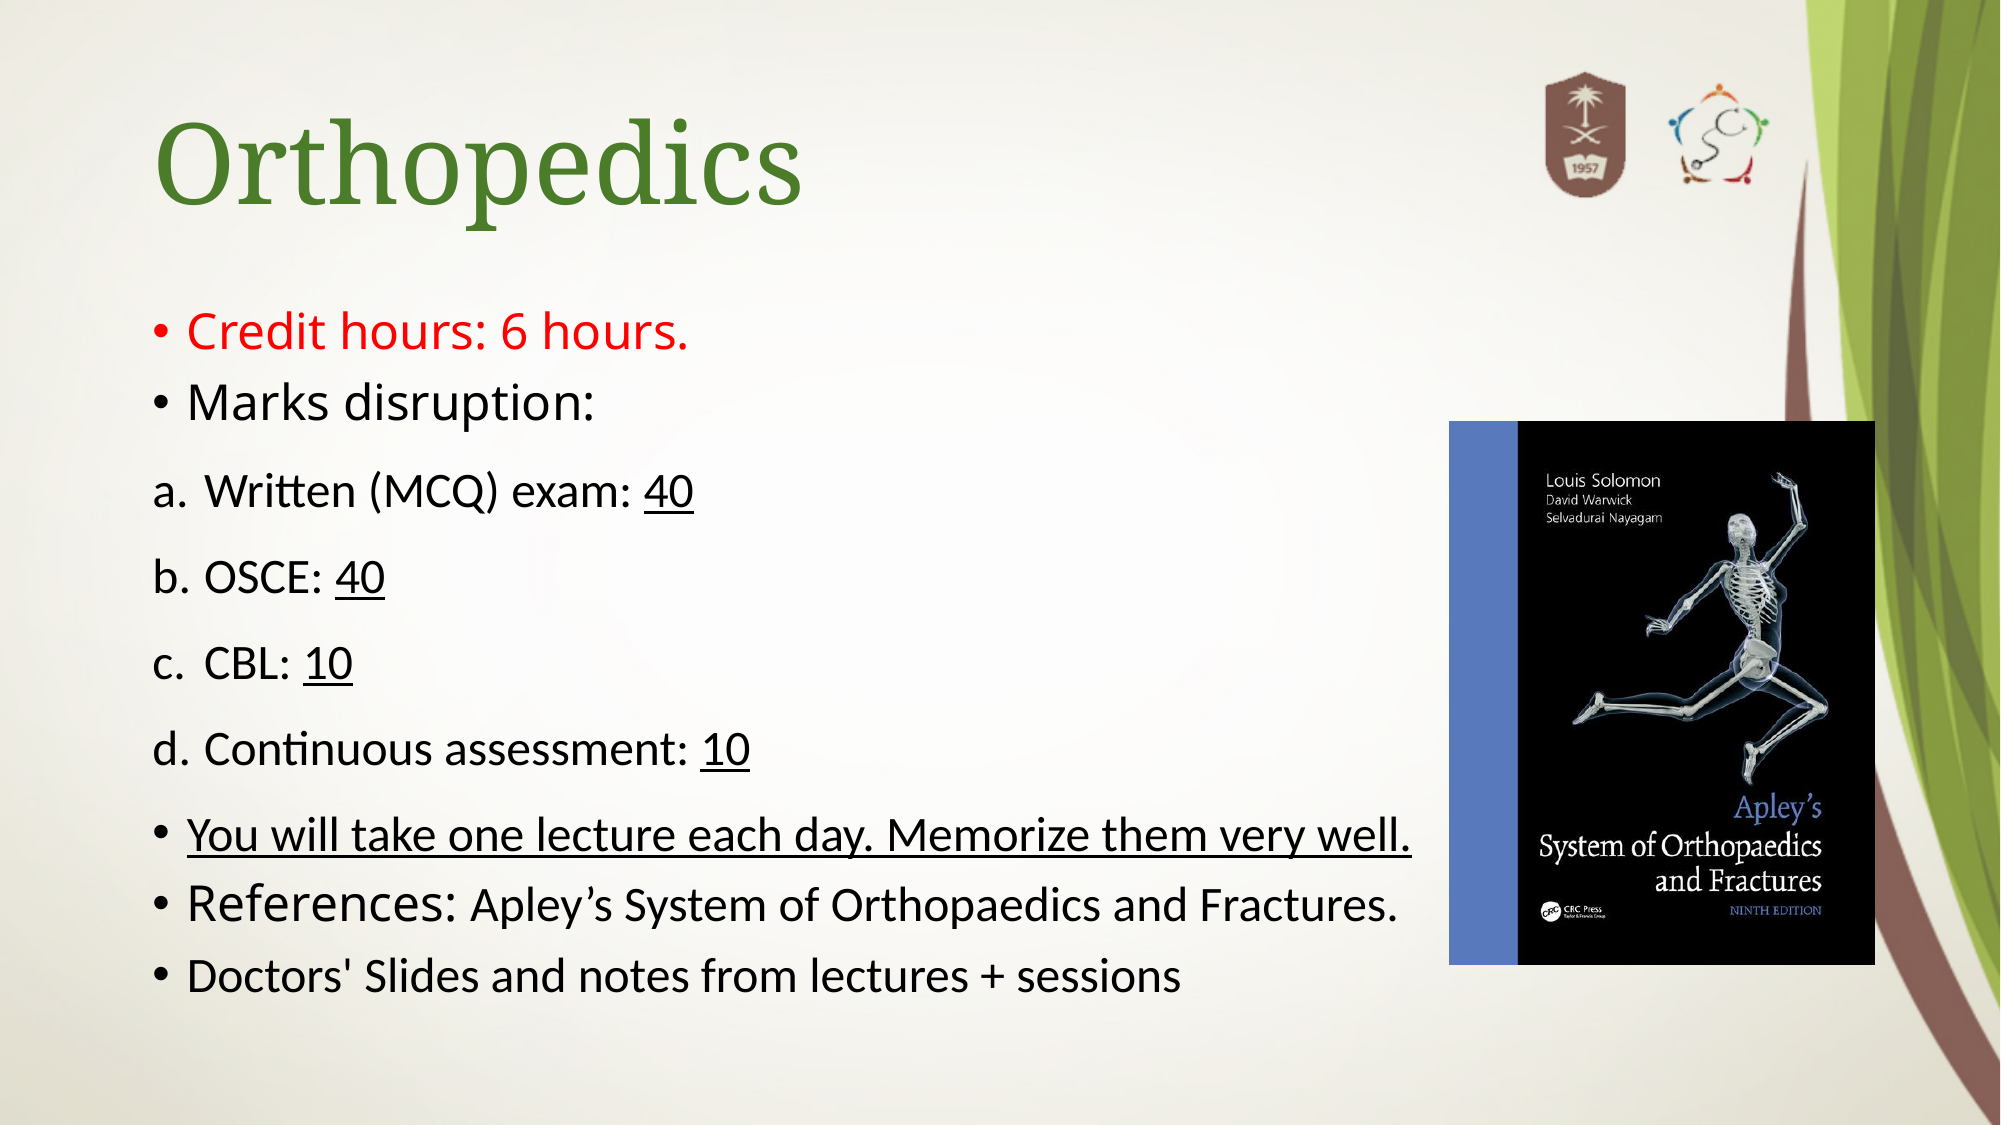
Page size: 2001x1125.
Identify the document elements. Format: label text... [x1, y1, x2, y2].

list Credit hours: 6 hours. Marks disruption: Written (MCQ) exam: 40 OSCE: 40 CBL: 10 Continuous assessment: 10 You will take one lecture each day. Memorize them very well. References: Apley’s System of Orthopaedics and Fractures. Doctors' Slides and notes from lectures + sessions [137, 299, 1863, 1014]
title Orthopedics [137, 59, 1863, 278]
picture [0, 0, 2001, 1125]
